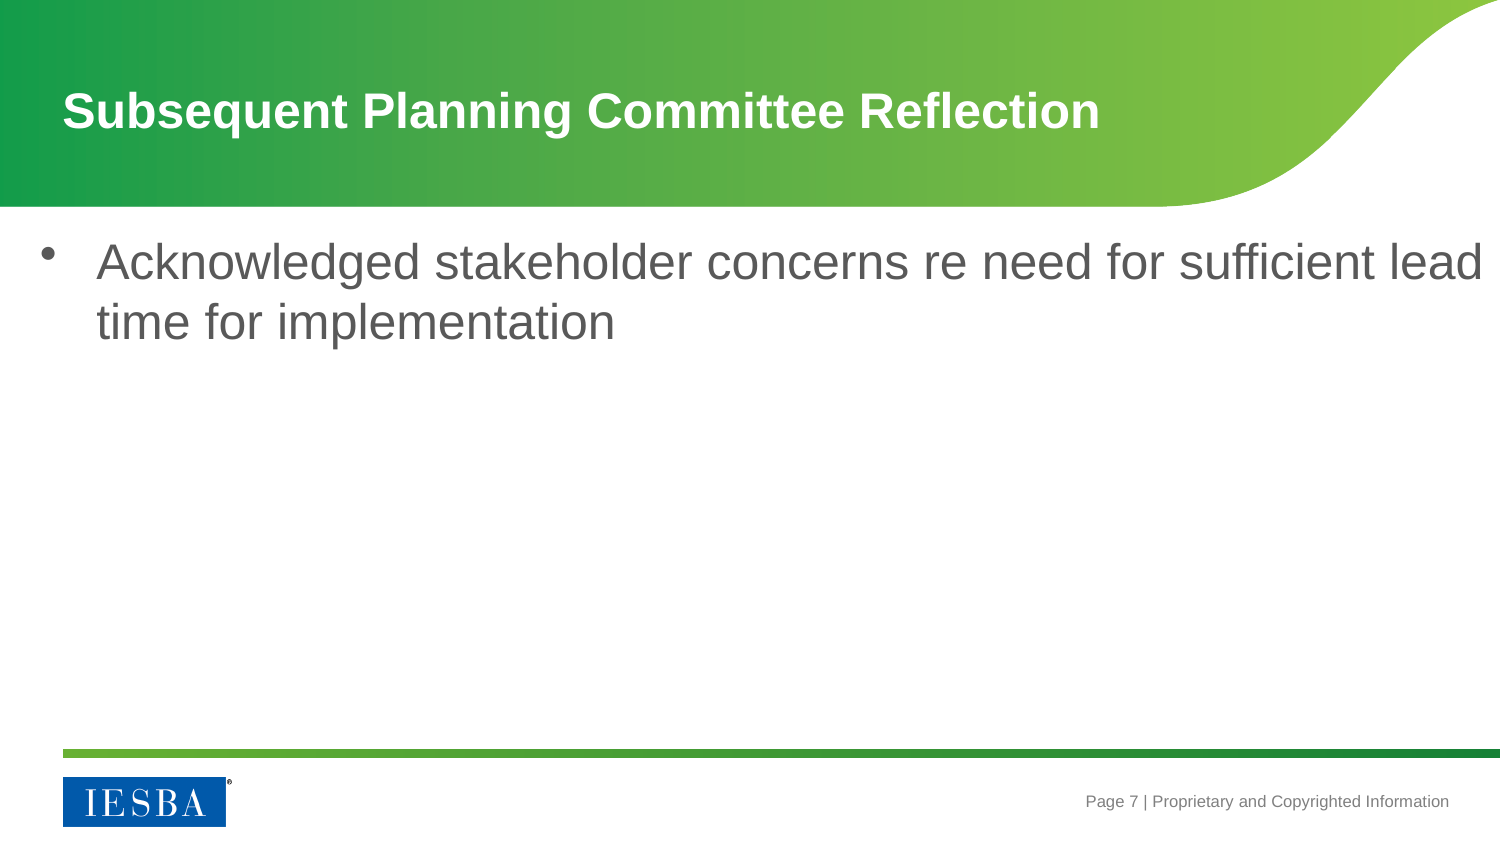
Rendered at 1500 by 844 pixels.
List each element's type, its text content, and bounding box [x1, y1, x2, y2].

title Subsequent Planning Committee Reflection [62, 75, 1300, 142]
picture [0, 0, 1500, 207]
list Acknowledged stakeholder concerns re need for sufficient lead time for implementation [24, 221, 1500, 747]
picture [63, 777, 232, 827]
